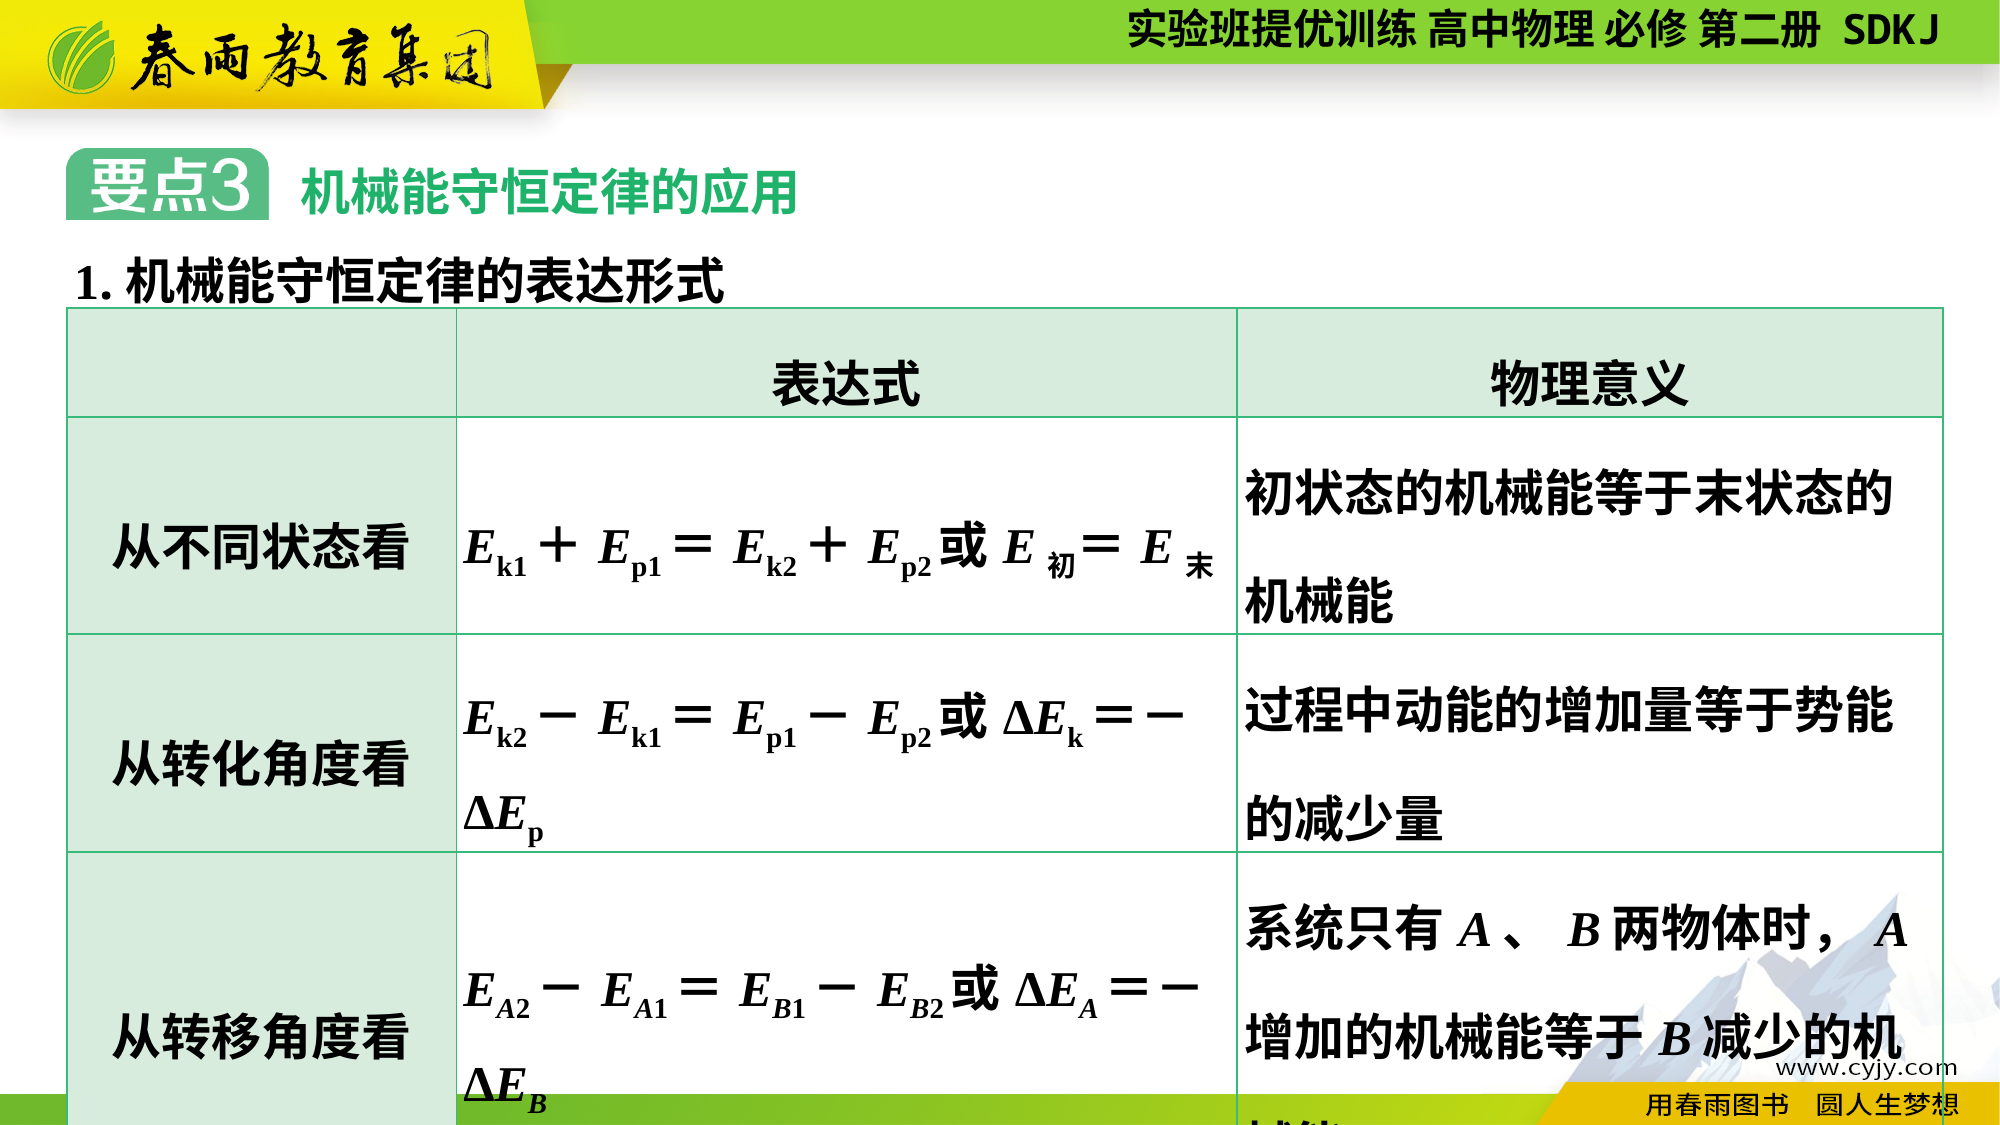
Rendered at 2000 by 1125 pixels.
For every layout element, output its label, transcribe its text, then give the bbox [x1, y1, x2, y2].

table_cell 从转移角度看 [68, 853, 456, 1125]
table_cell Ek1＋Ep1＝Ek2＋Ep2或E初＝E末 [457, 418, 1236, 633]
picture [66, 148, 269, 220]
table_cell 过程中动能的增加量等于势能的减少量 [1238, 635, 1942, 851]
table_cell 系统只有A、B两物体时，A增加的机械能等于B减少的机械能 [1238, 853, 1942, 1125]
list 机械能守恒定律的应用 1.机械能守恒定律的表达形式 [59, 122, 1944, 308]
table_cell 从转化角度看 [68, 635, 456, 851]
picture [0, 0, 2000, 1125]
table_header [68, 309, 456, 416]
table_cell 从不同状态看 [68, 418, 456, 633]
table_header 物理意义 [1238, 309, 1942, 416]
table_cell EA2－EA1＝EB1－EB2或ΔEA＝－ΔEB [457, 853, 1236, 1125]
table_cell Ek2－Ek1＝Ep1－Ep2或ΔEk＝－ΔEp [457, 635, 1236, 851]
table_cell 初状态的机械能等于末状态的机械能 [1238, 418, 1942, 633]
table_header 表达式 [457, 309, 1236, 416]
